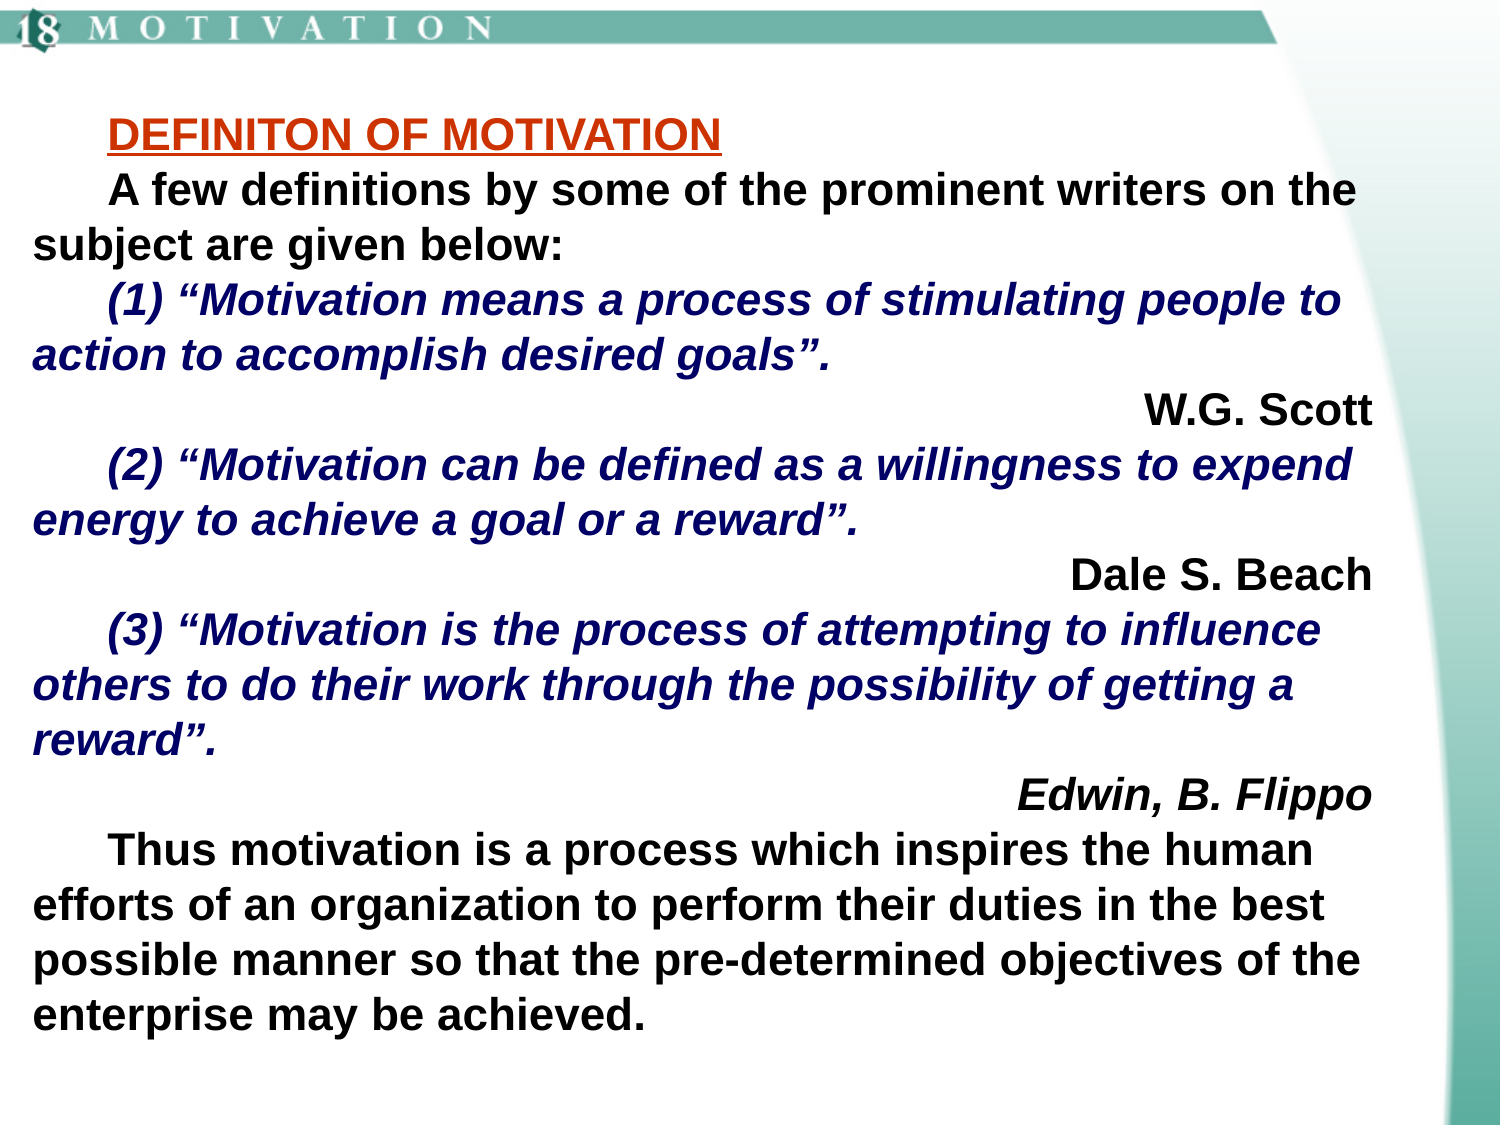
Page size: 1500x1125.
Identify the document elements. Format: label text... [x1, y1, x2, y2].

text_box DEFINITON OF MOTIVATION A few definitions by some of the prominent writers on the subject are given below: (1) “Motivation means a process of stimulating people to action to accomplish desired goals”. W.G. Scott (2) “Motivation can be defined as a willingness to expend energy to achieve a goal or a reward”. Dale S. Beach (3) “Motivation is the process of attempting to influence others to do their work through the possibility of getting a reward”. Edwin, B. Flippo Thus motivation is a process which inspires the human efforts of an organization to perform their duties in the best possible manner so that the pre-determined objectives of the enterprise may be achieved. [17, 97, 1388, 1047]
picture [0, 0, 1500, 1125]
